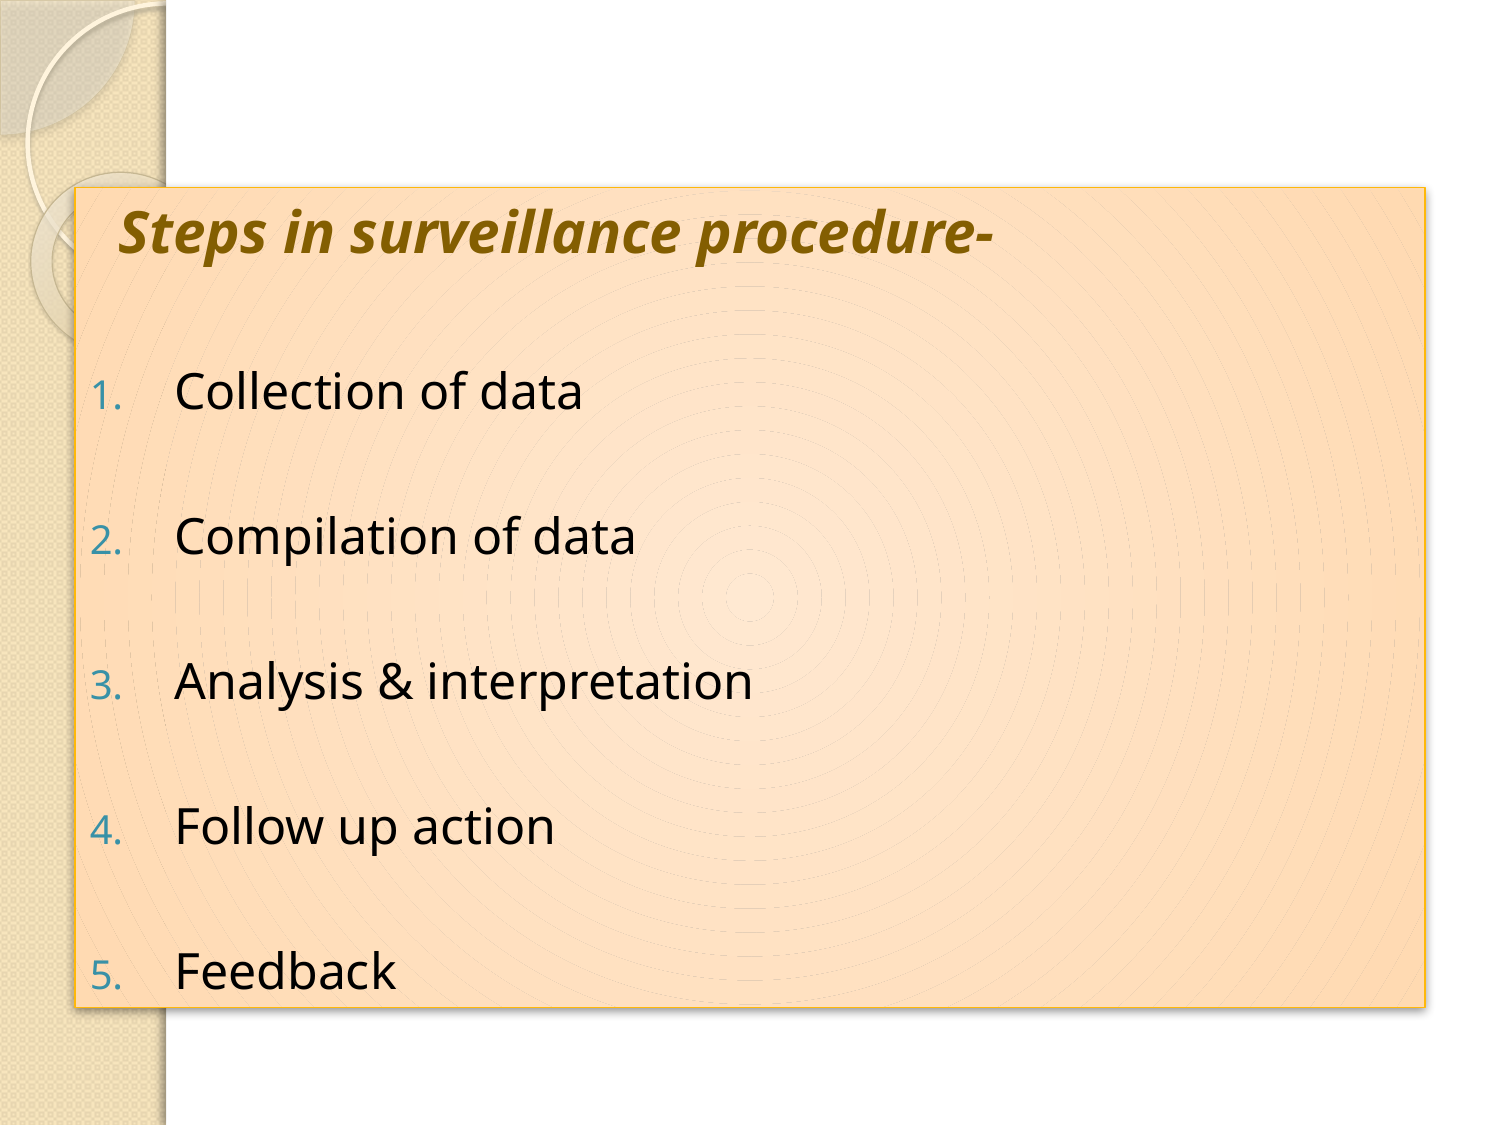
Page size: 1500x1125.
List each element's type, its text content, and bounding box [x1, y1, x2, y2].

list Steps in surveillance procedure- Collection of data Compilation of data Analysis & interpretation Follow up action Feedback [74, 187, 1426, 1008]
